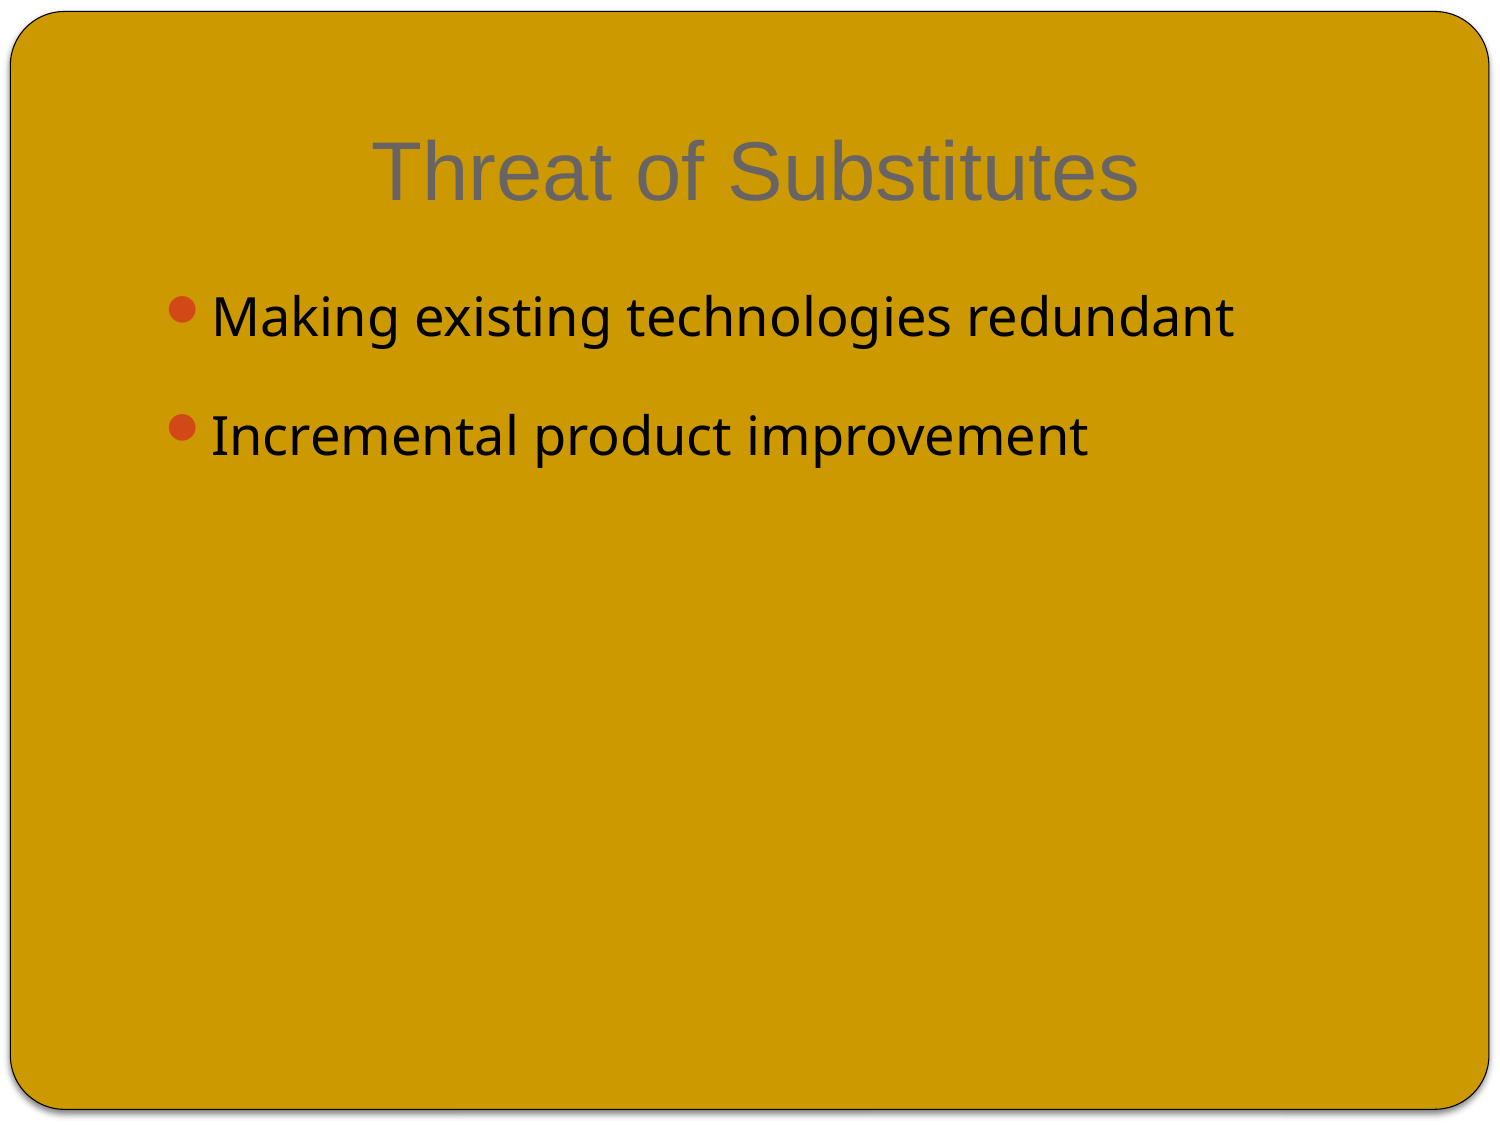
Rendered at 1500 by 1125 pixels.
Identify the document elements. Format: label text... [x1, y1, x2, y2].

list Making existing technologies redundant Incremental product improvement [149, 274, 1426, 988]
title Threat of Substitutes [87, 44, 1426, 233]
